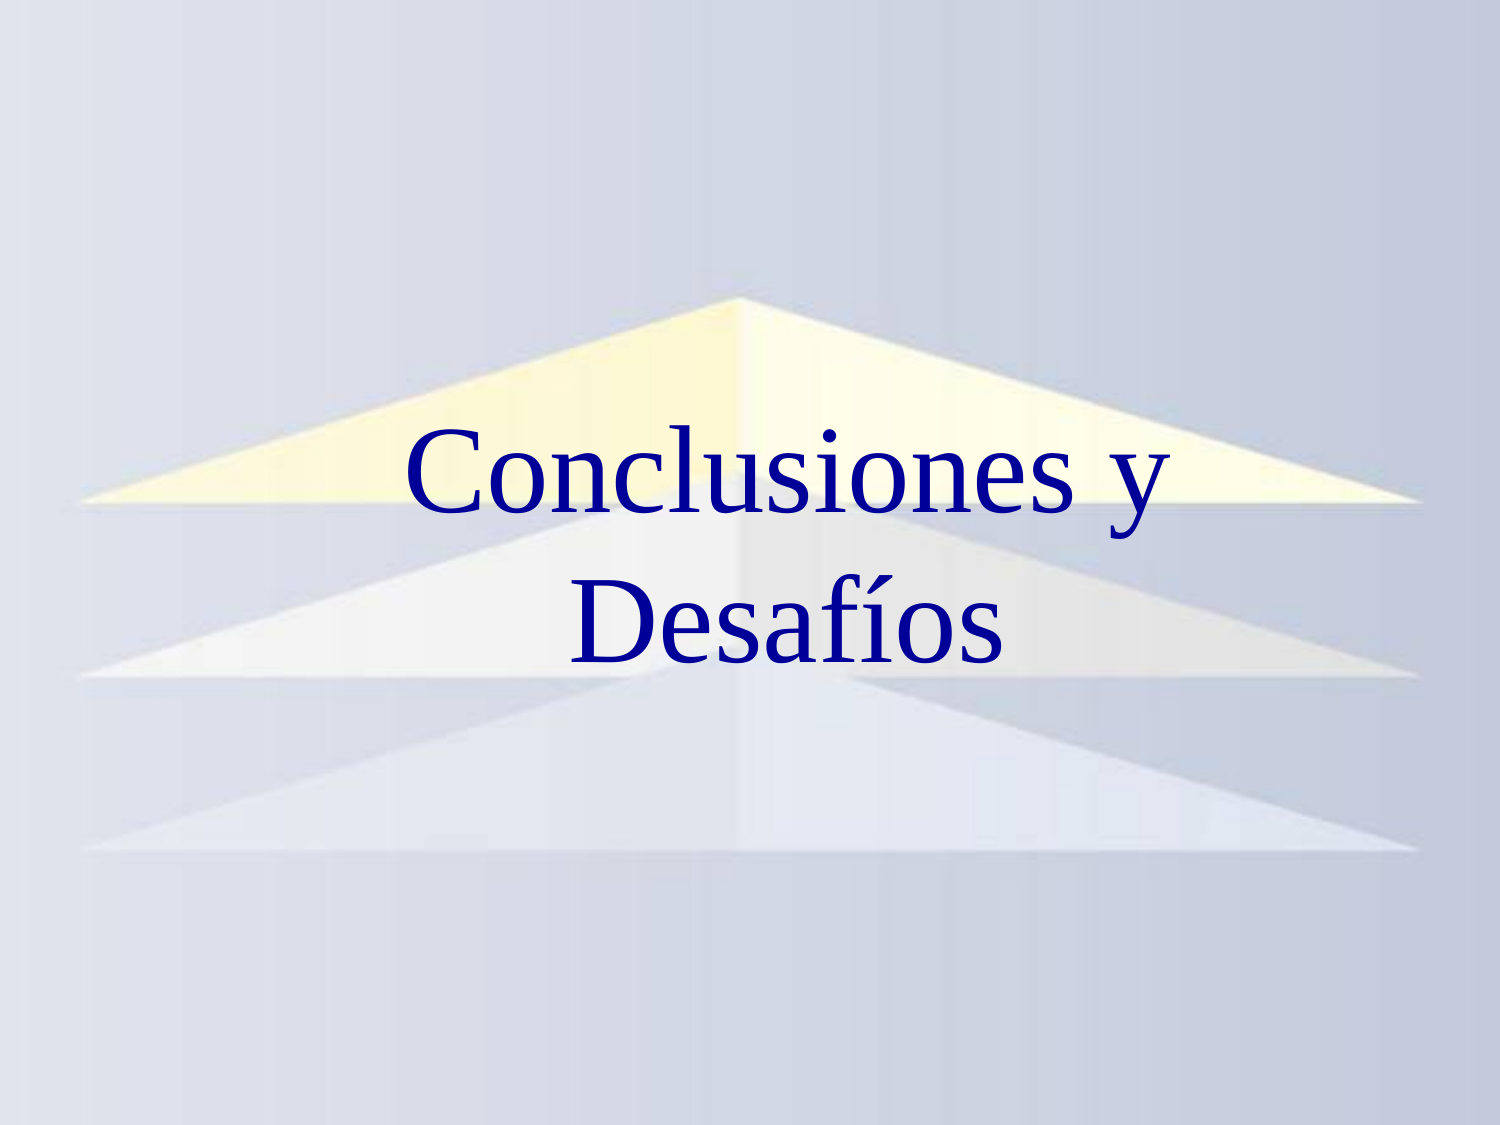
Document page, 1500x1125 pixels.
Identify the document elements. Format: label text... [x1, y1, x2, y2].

title Conclusiones y Desafíos [162, 387, 1413, 688]
picture [0, 0, 1500, 1125]
